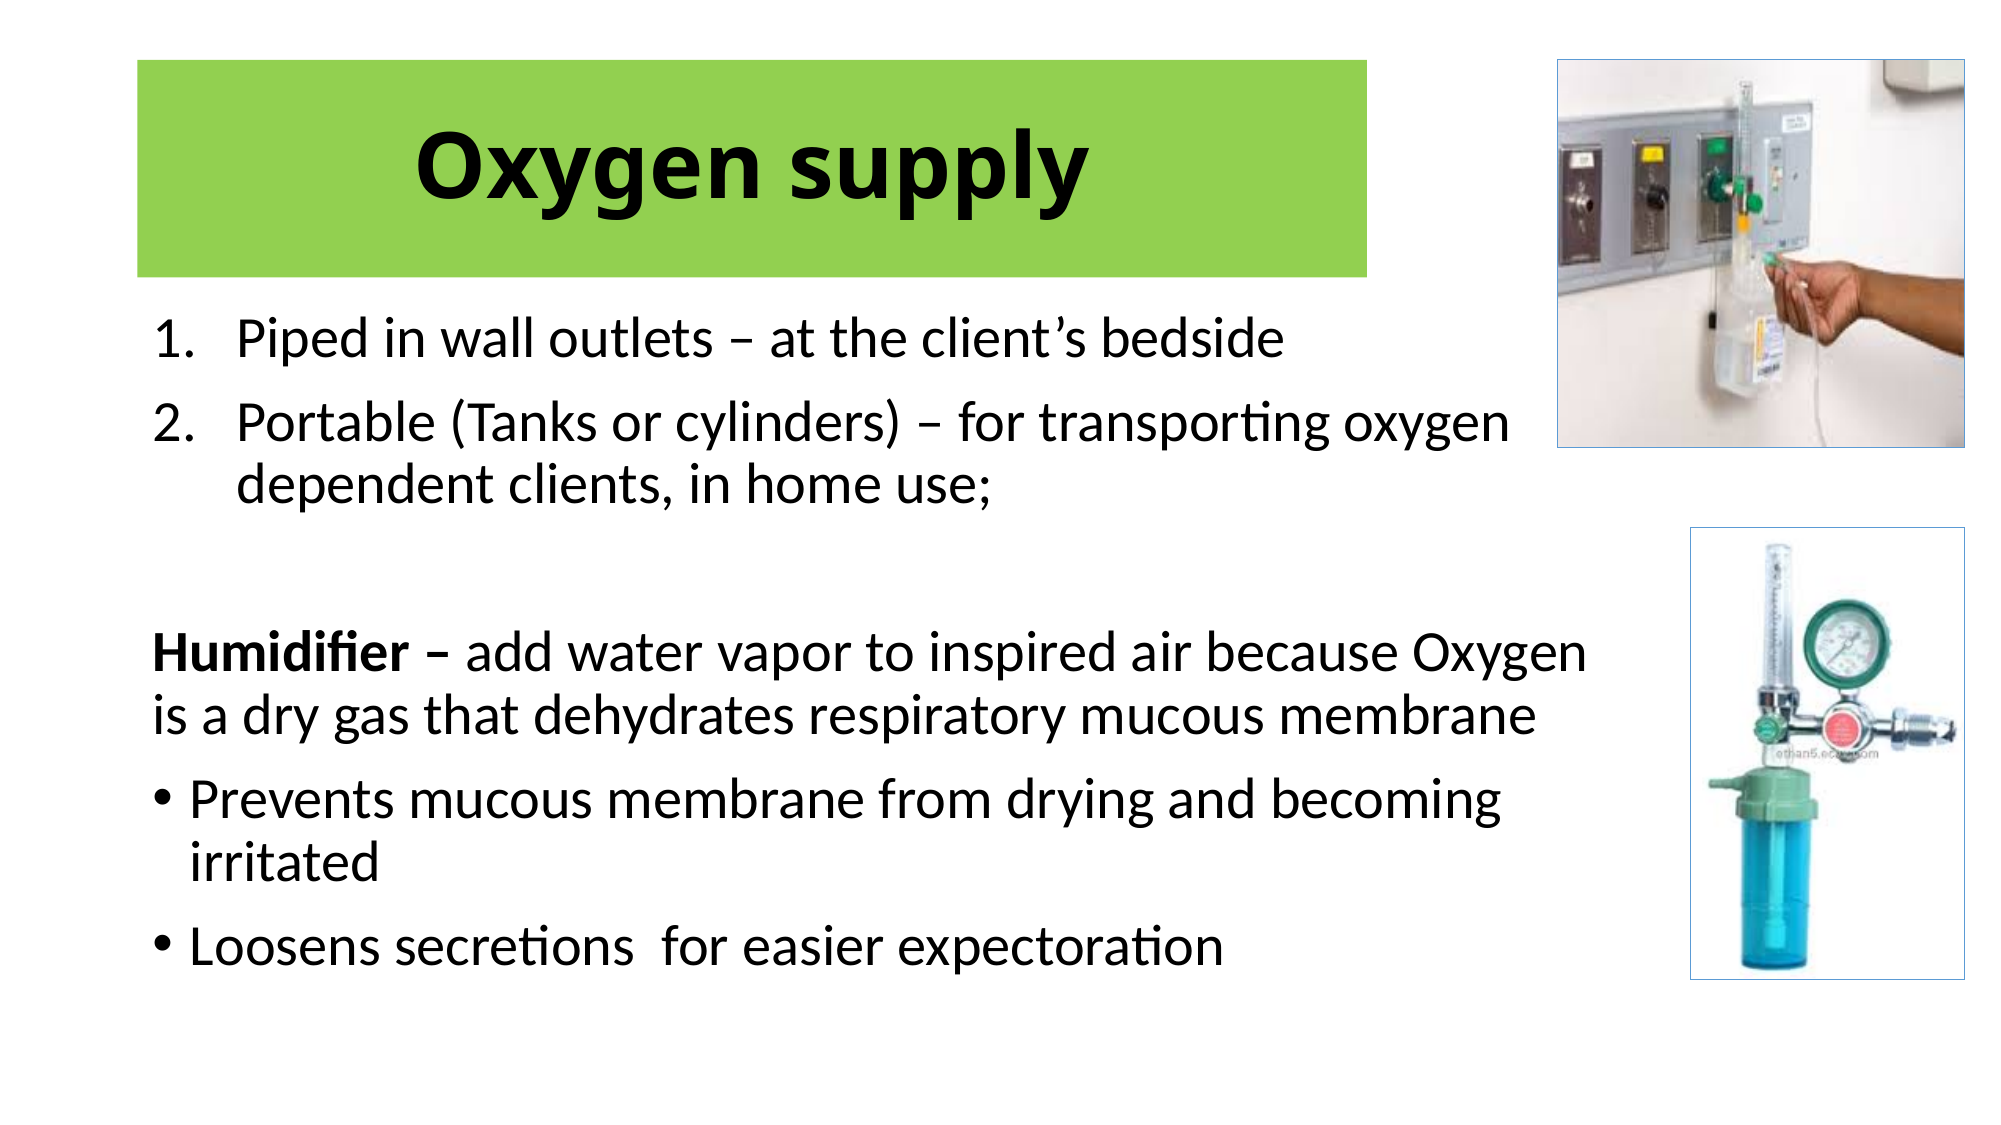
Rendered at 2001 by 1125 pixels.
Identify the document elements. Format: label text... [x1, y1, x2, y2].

list Piped in wall outlets – at the client’s bedside Portable (Tanks or cylinders) – for transporting oxygen dependent clients, in home use; Humidifier – add water vapor to inspired air because Oxygen is a dry gas that dehydrates respiratory mucous membrane Prevents mucous membrane from drying and becoming irritated Loosens secretions for easier expectoration [137, 299, 1633, 1014]
title Oxygen supply [137, 59, 1367, 278]
picture [1690, 527, 1965, 980]
picture [1557, 59, 1965, 448]
